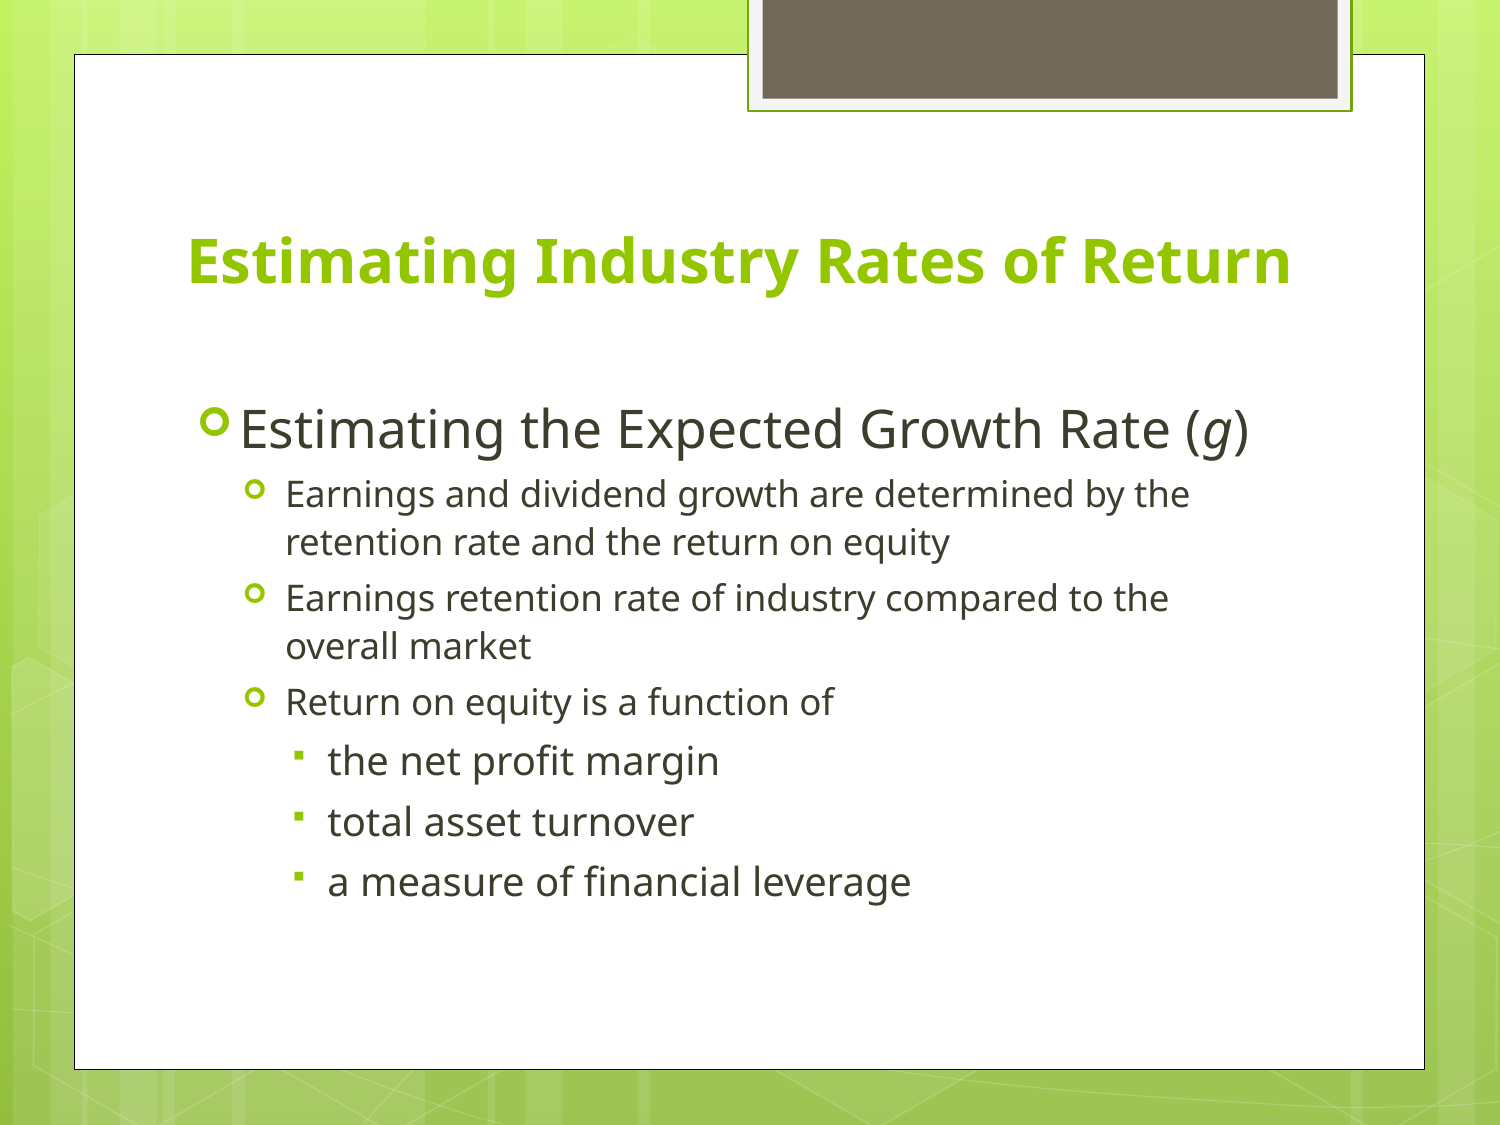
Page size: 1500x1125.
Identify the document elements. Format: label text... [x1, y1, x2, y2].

list Estimating the Expected Growth Rate (g) Earnings and dividend growth are determined by the retention rate and the return on equity Earnings retention rate of industry compared to the overall market Return on equity is a function of the net profit margin total asset turnover a measure of financial leverage [171, 381, 1283, 957]
title Estimating Industry Rates of Return [171, 168, 1324, 304]
